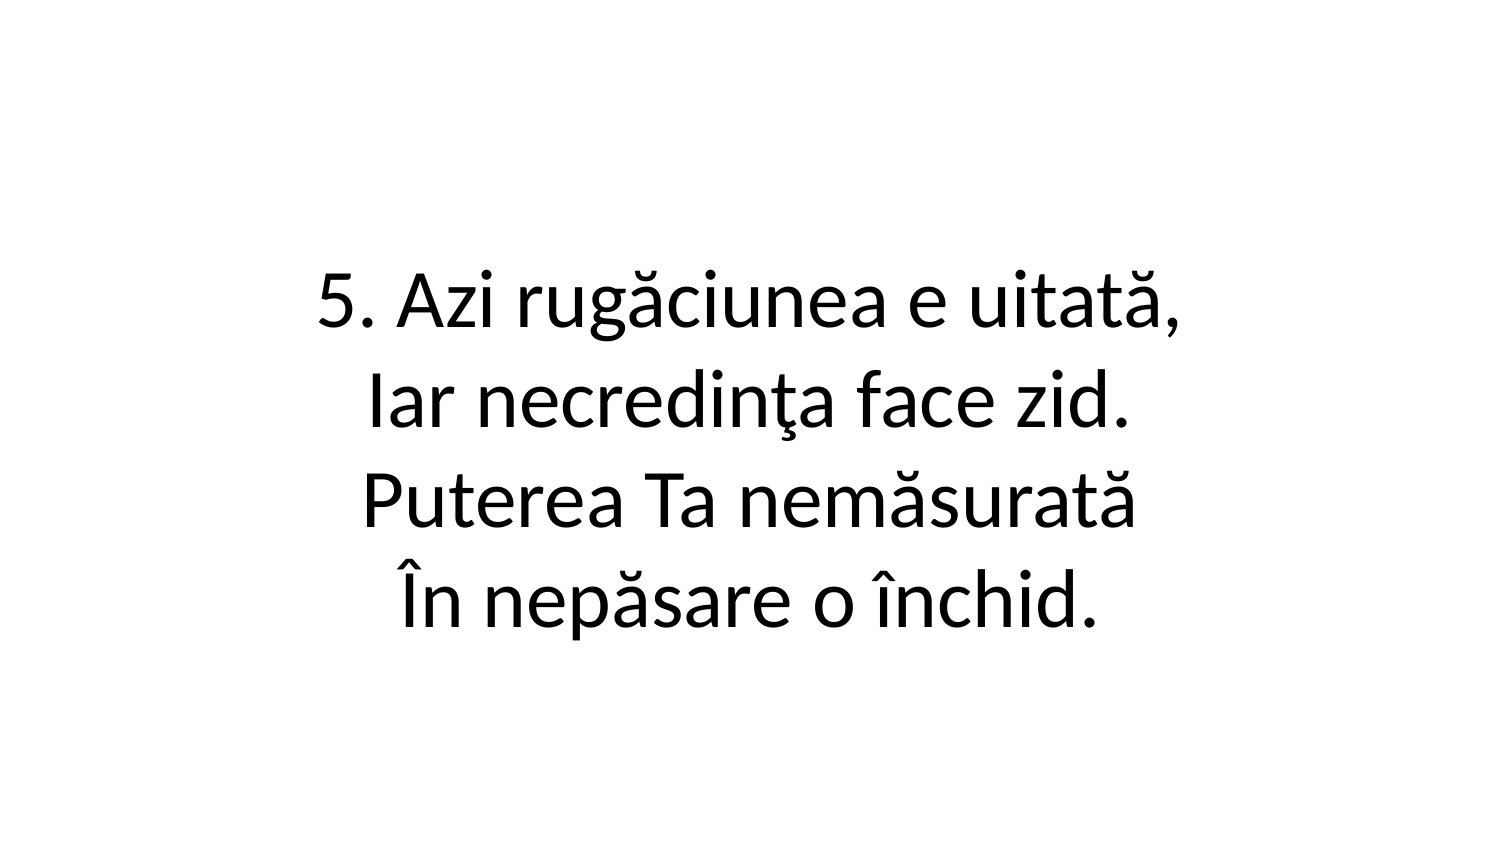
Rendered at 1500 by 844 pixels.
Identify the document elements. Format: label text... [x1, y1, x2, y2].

text_box 5. Azi rugăciunea e uitată, Iar necredinţa face zid. Puterea Ta nemăsurată În nepăsare o închid. [300, 192, 1200, 652]
